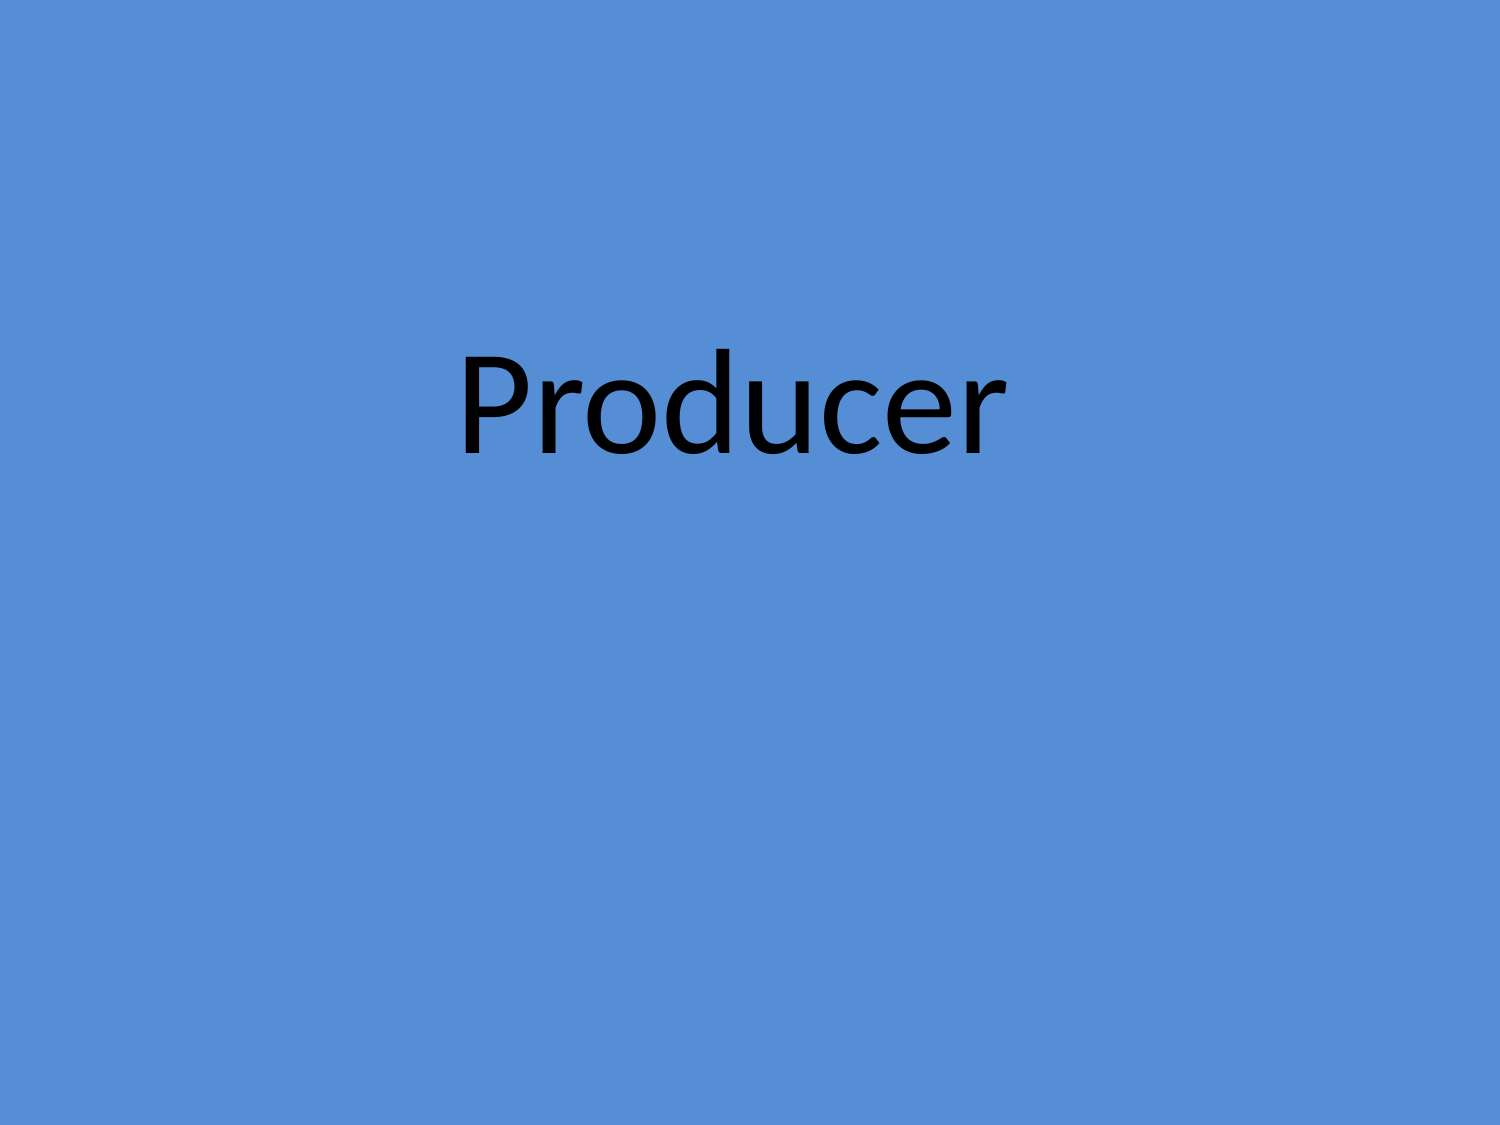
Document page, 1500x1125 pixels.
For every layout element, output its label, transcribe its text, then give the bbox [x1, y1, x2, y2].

title Producer [75, 299, 1425, 488]
